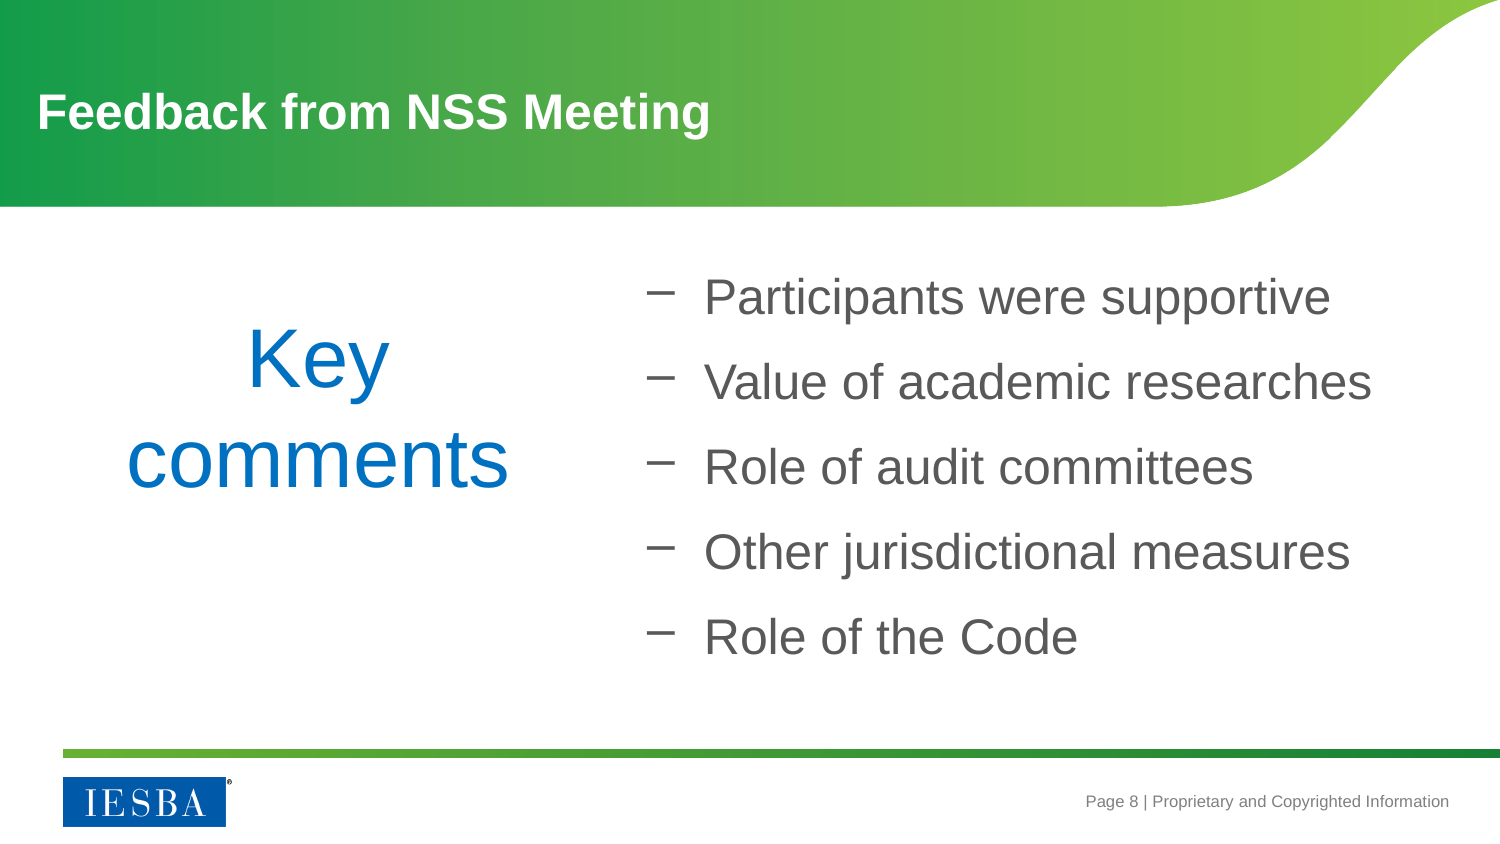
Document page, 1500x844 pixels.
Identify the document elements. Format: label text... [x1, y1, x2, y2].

text_box Participants were supportive Value of academic researches Role of audit committees Other jurisdictional measures Role of the Code [575, 257, 1412, 745]
list Key comments [62, 296, 575, 560]
picture [0, 0, 1500, 207]
title Feedback from NSS Meeting [36, 76, 1362, 143]
picture [63, 777, 232, 827]
